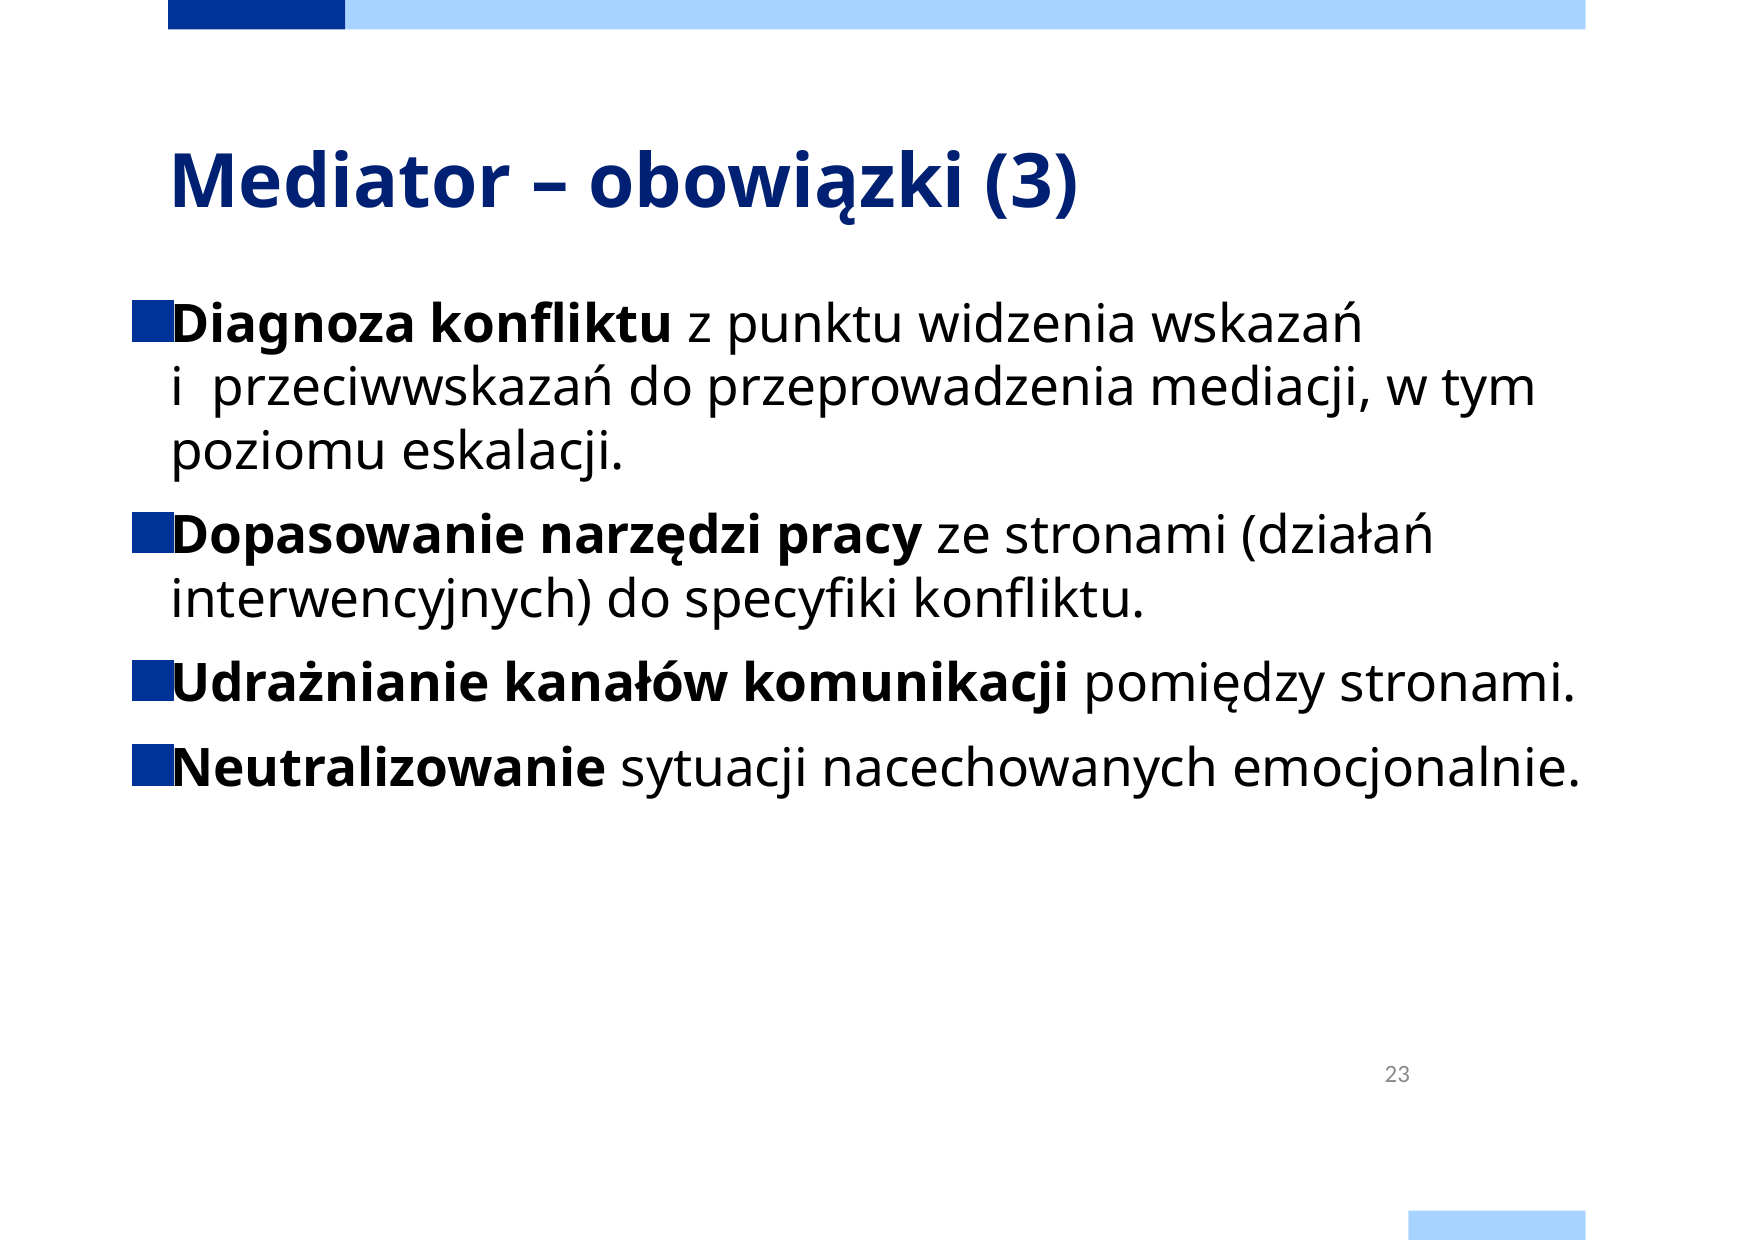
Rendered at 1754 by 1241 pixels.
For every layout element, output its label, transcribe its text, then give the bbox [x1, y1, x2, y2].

picture [132, 744, 174, 786]
title Mediator – obowiązki (3) [168, 147, 1586, 289]
picture [132, 660, 174, 701]
list Diagnoza konfliktu z punktu widzenia wskazań i przeciwwskazań do przeprowadzenia mediacji, w tym poziomu eskalacji. Dopasowanie narzędzi pracy ze stronami (działań interwencyjnych) do specyfiki konfliktu. Udrażnianie kanałów komunikacji pomiędzy stronami. Neutralizowanie sytuacji nacechowanych emocjonalnie. [132, 289, 1621, 916]
picture [132, 300, 174, 342]
slide_number 23 [1074, 1042, 1425, 1103]
picture [132, 512, 174, 553]
